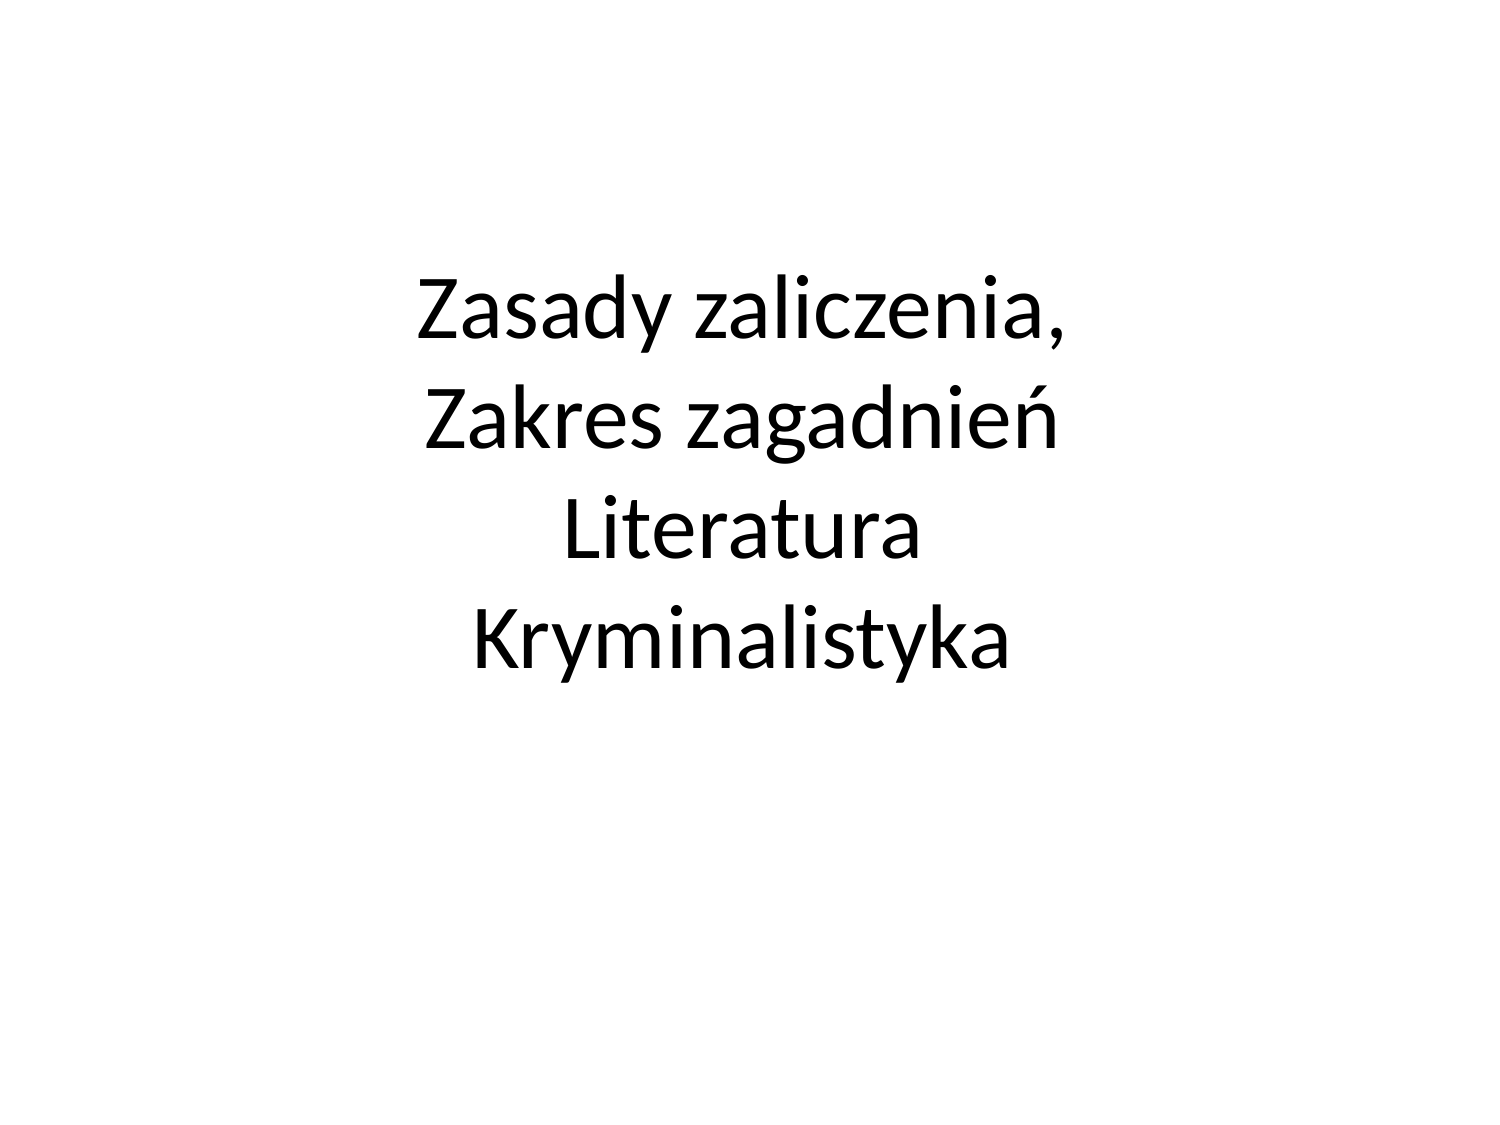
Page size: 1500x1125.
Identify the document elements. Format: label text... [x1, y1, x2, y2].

title Zasady zaliczenia, Zakres zagadnień Literatura Kryminalistyka [105, 58, 1381, 985]
